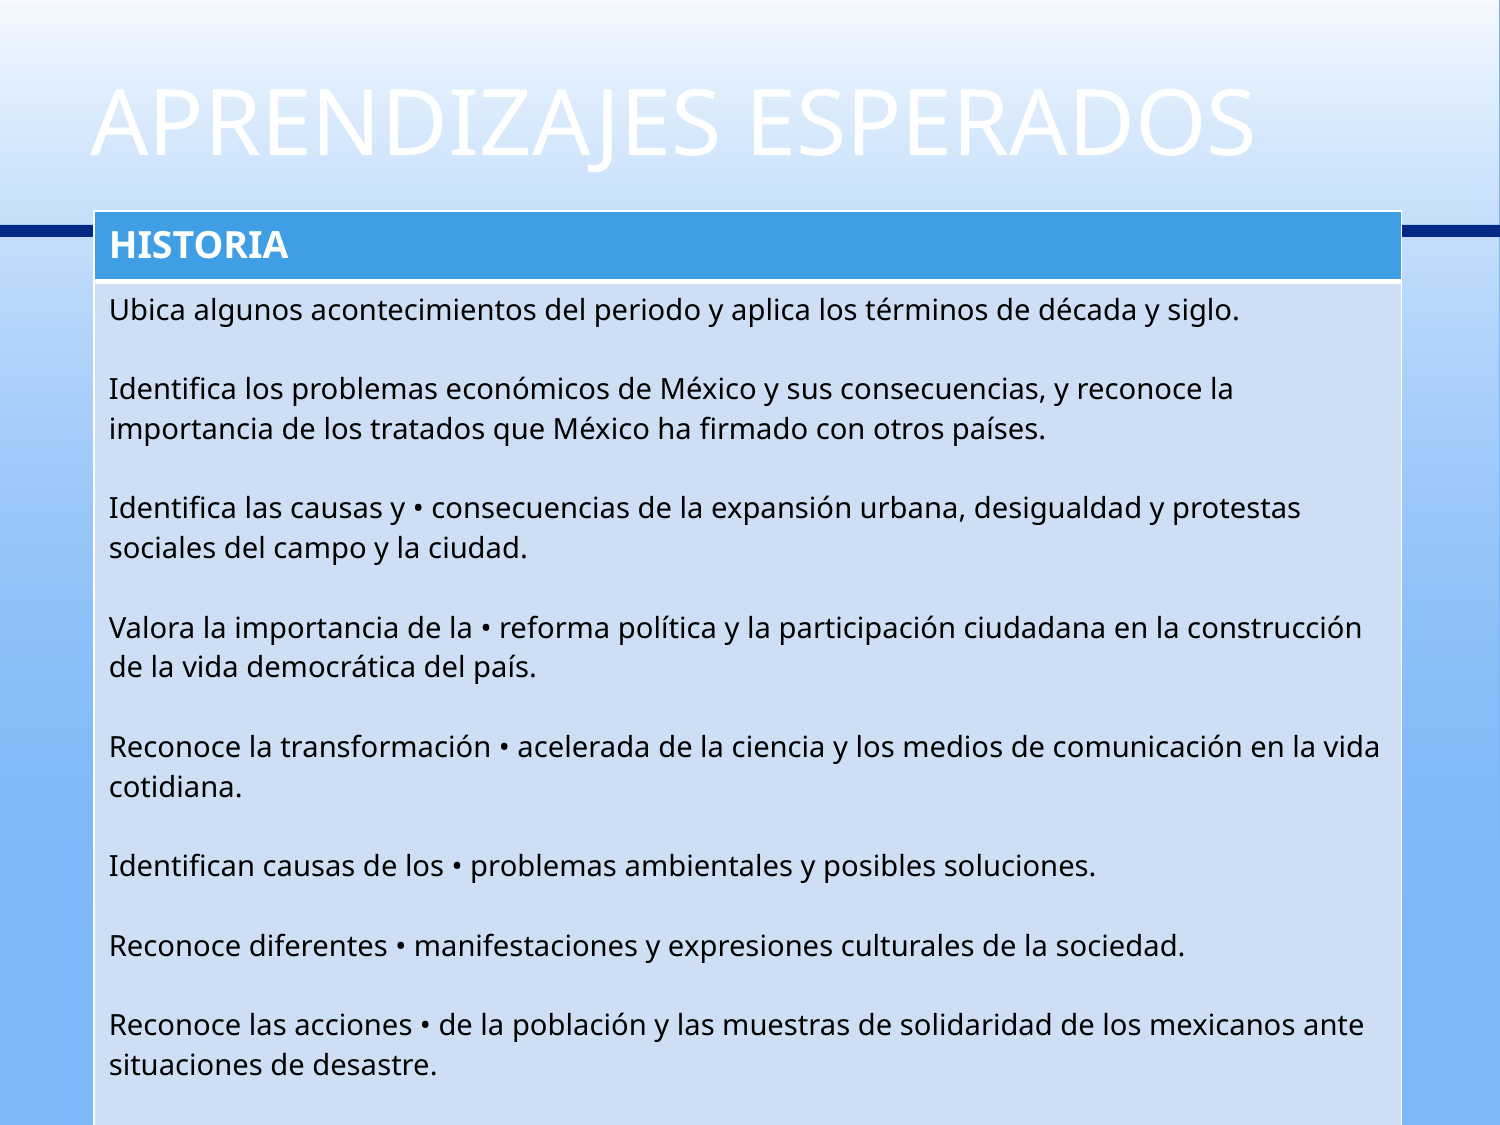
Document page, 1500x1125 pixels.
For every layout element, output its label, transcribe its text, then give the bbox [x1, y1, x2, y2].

table_header HISTORIA [95, 213, 1401, 279]
title APRENDIZAJES ESPERADOS [75, 24, 1425, 213]
table_cell Ubica algunos acontecimientos del periodo y aplica los términos de década y siglo. Identifica los problemas económicos de México y sus consecuencias, y reconoce la importancia de los tratados que México ha firmado con otros países. Identifica las causas y • consecuencias de la expansión urbana, desigualdad y protestas sociales del campo y la ciudad. Valora la importancia de la • reforma política y la participación ciudadana en la construcción de la vida democrática del país. Reconoce la transformación • acelerada de la ciencia y los medios de comunicación en la vida cotidiana. Identifican causas de los • problemas ambientales y posibles soluciones. Reconoce diferentes • manifestaciones y expresiones culturales de la sociedad. Reconoce las acciones • de la población y las muestras de solidaridad de los mexicanos ante situaciones de desastre. Reconoce que sus acciones • tienen repercusión en su presente y futuro. [95, 284, 1401, 1125]
